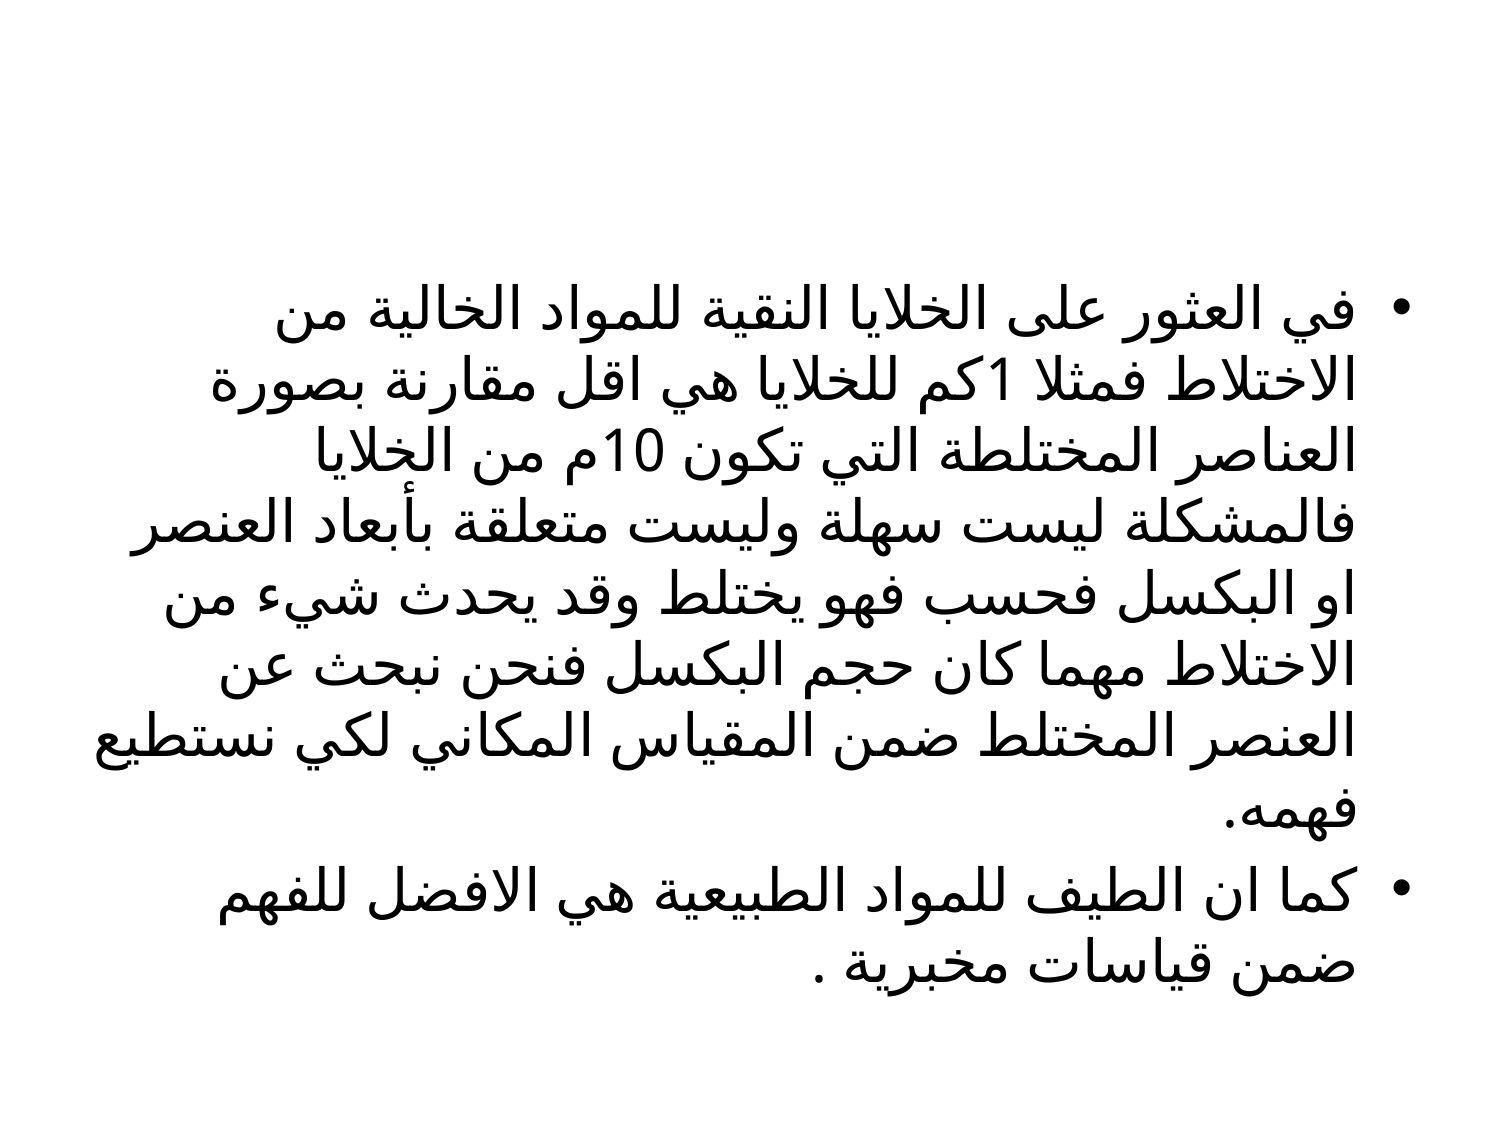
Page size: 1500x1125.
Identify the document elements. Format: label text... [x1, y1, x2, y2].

list في العثور على الخلايا النقية للمواد الخالية من الاختلاط فمثلا 1كم للخلايا هي اقل مقارنة بصورة العناصر المختلطة التي تكون 10م من الخلايا فالمشكلة ليست سهلة وليست متعلقة بأبعاد العنصر او البكسل فحسب فهو يختلط وقد يحدث شيء من الاختلاط مهما كان حجم البكسل فنحن نبحث عن العنصر المختلط ضمن المقياس المكاني لكي نستطيع فهمه. كما ان الطيف للمواد الطبيعية هي الافضل للفهم ضمن قياسات مخبرية . [75, 262, 1425, 1005]
